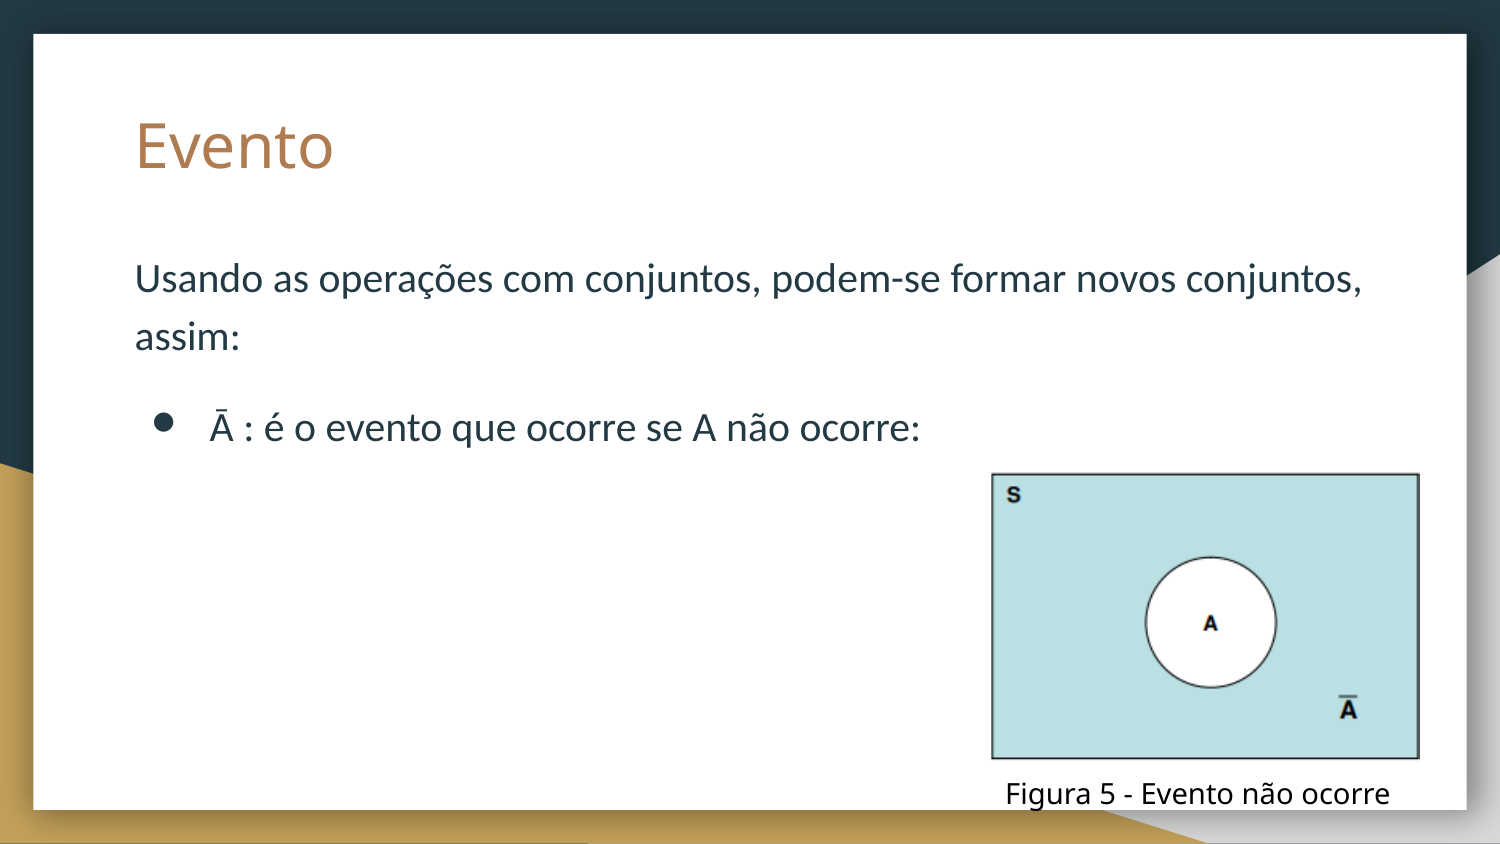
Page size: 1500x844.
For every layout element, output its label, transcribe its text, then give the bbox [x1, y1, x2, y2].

text_box Figura 5 - Evento não ocorre [990, 760, 1462, 822]
title Evento [119, 91, 1381, 180]
picture [989, 471, 1421, 761]
list Usando as operações com conjuntos, podem-se formar novos conjuntos, assim: Ā : é o evento que ocorre se A não ocorre: [119, 228, 1381, 696]
